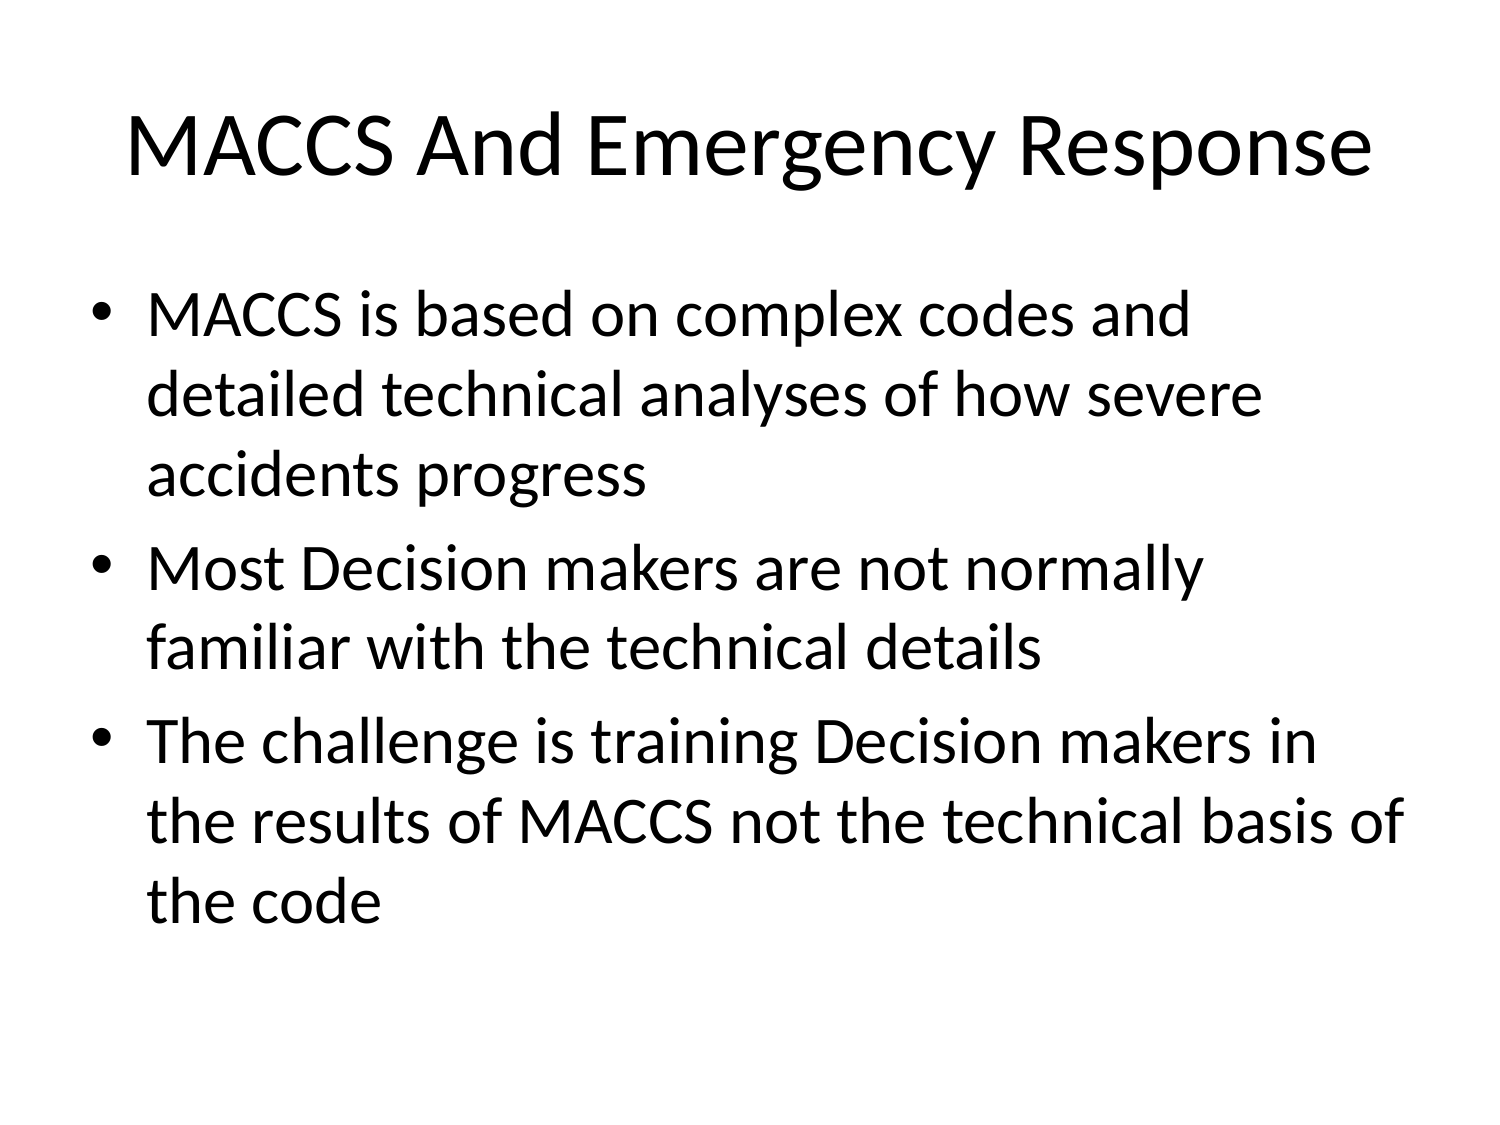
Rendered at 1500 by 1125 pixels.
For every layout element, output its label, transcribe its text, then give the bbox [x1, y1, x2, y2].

list MACCS is based on complex codes and detailed technical analyses of how severe accidents progress Most Decision makers are not normally familiar with the technical details The challenge is training Decision makers in the results of MACCS not the technical basis of the code [75, 262, 1425, 1005]
title MACCS And Emergency Response [75, 45, 1425, 233]
